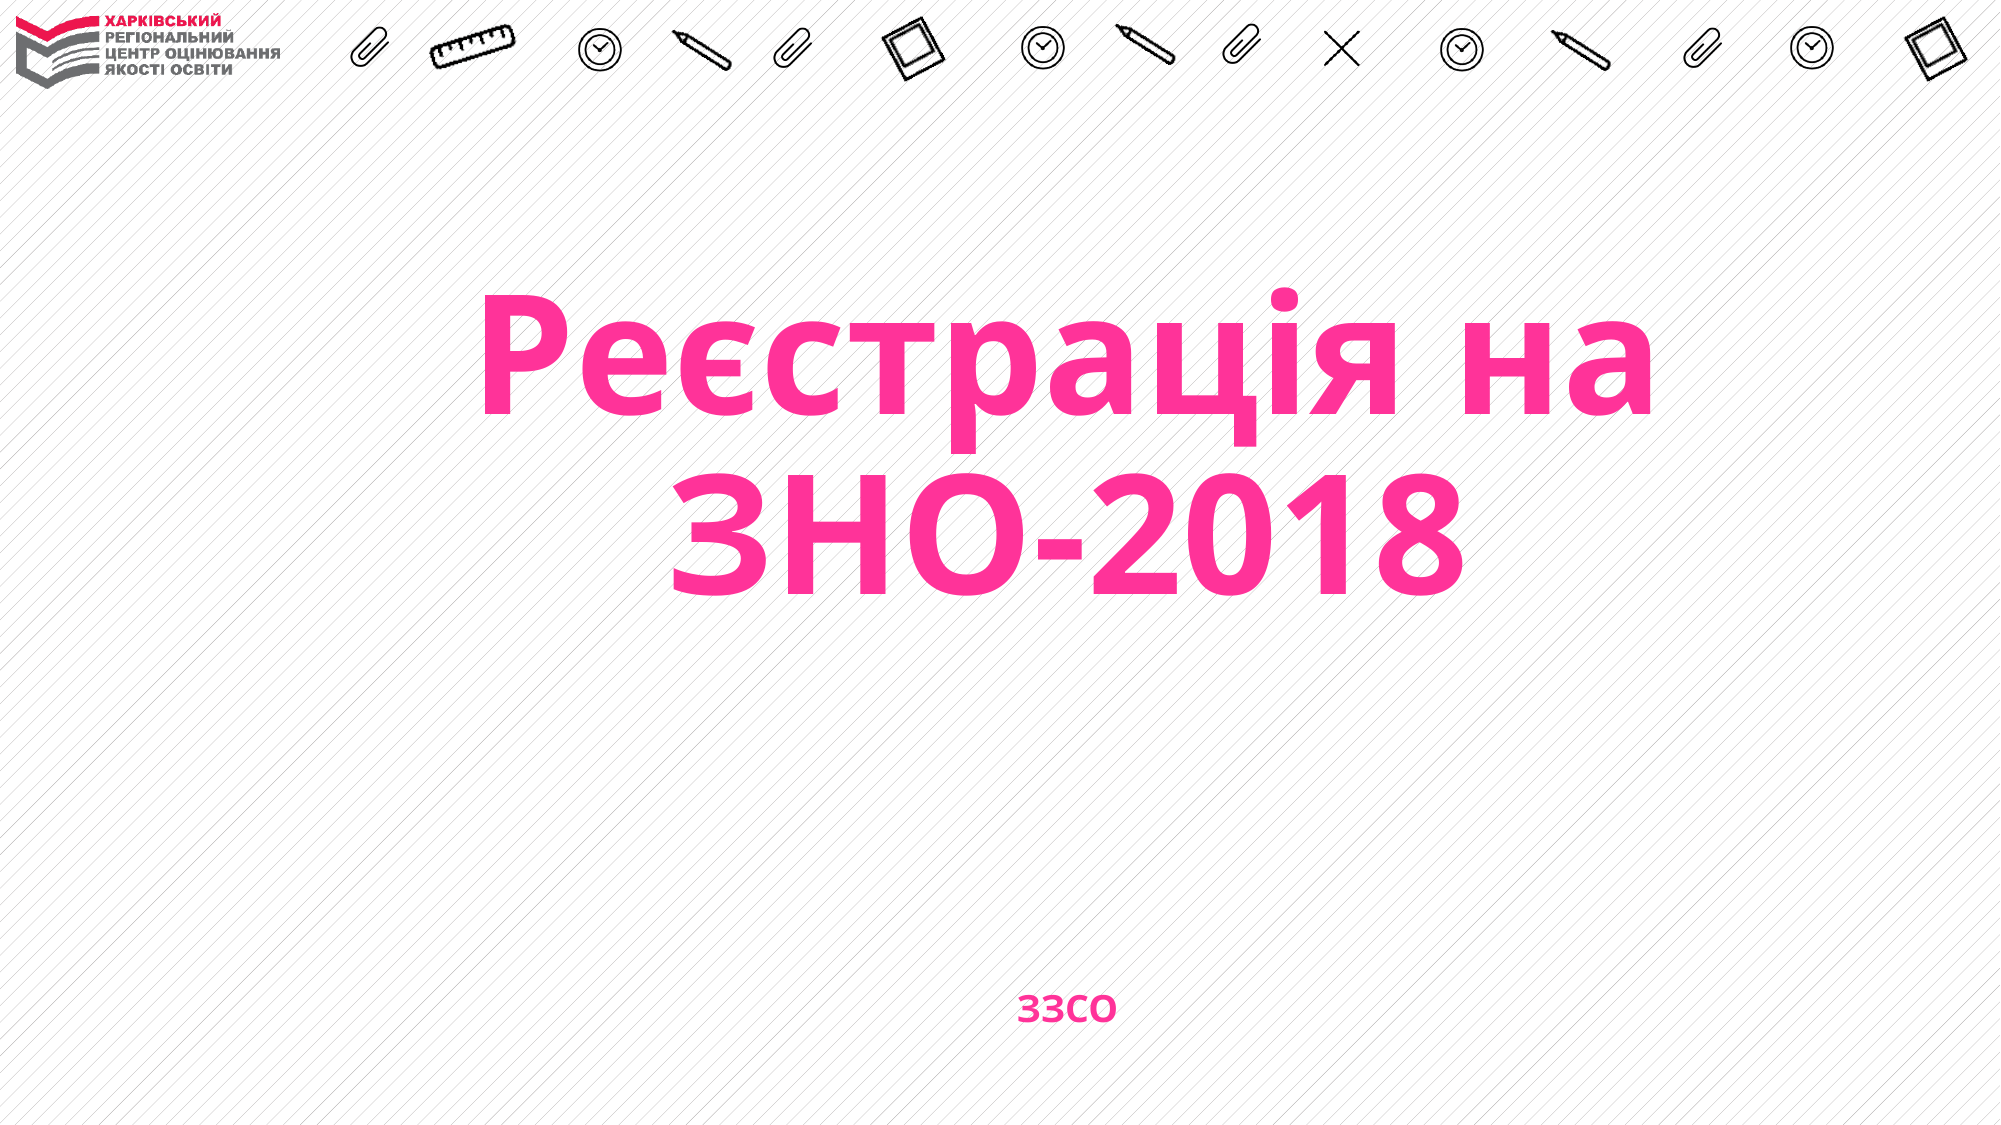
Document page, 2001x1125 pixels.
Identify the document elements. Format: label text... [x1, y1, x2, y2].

picture [16, 13, 280, 89]
picture [1309, 16, 1373, 79]
picture [1436, 24, 1487, 75]
picture [1786, 22, 1837, 73]
picture [1085, 0, 1204, 103]
picture [1216, 18, 1267, 69]
picture [1876, 0, 1994, 108]
picture [410, 0, 536, 109]
picture [1677, 22, 1728, 73]
picture [767, 22, 818, 73]
picture [574, 24, 625, 75]
picture [1521, 0, 1639, 109]
picture [853, 0, 972, 108]
title Реєстрація на ЗНО-2018 ЗЗСО [256, 541, 1879, 760]
picture [1017, 22, 1068, 73]
picture [642, 0, 760, 109]
picture [344, 21, 395, 72]
